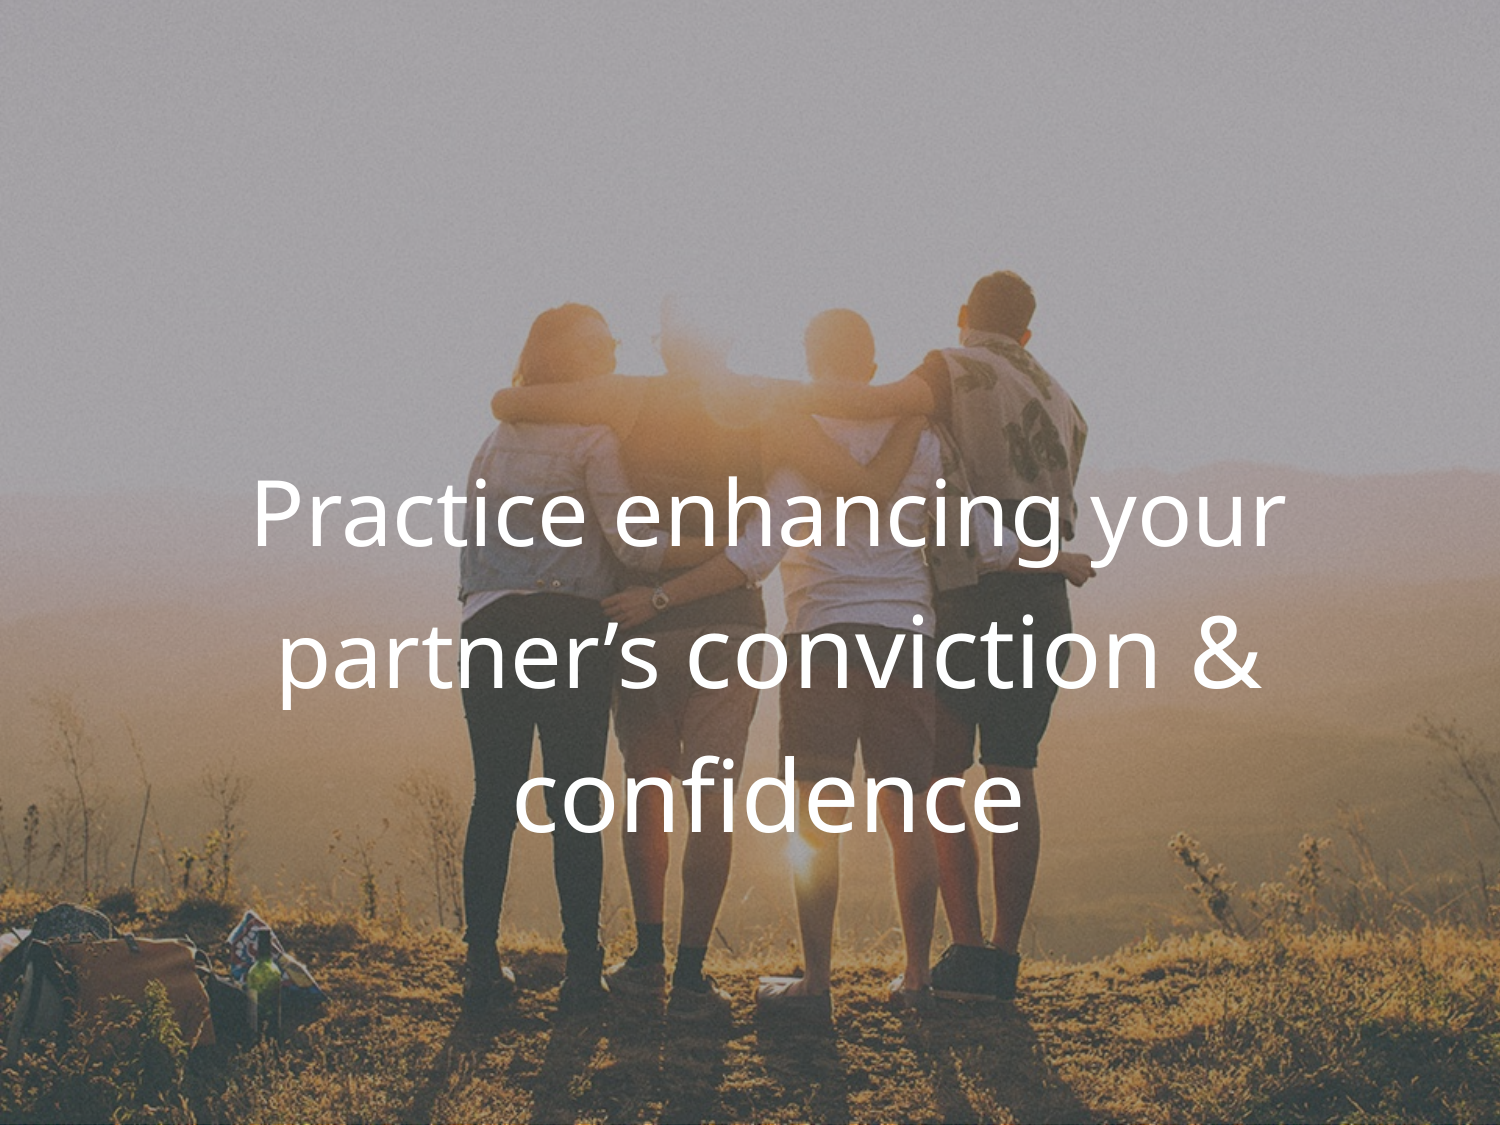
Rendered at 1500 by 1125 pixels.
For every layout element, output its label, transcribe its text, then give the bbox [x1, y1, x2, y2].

text_box Practice enhancing your partner’s conviction & confidence [75, 425, 1463, 688]
